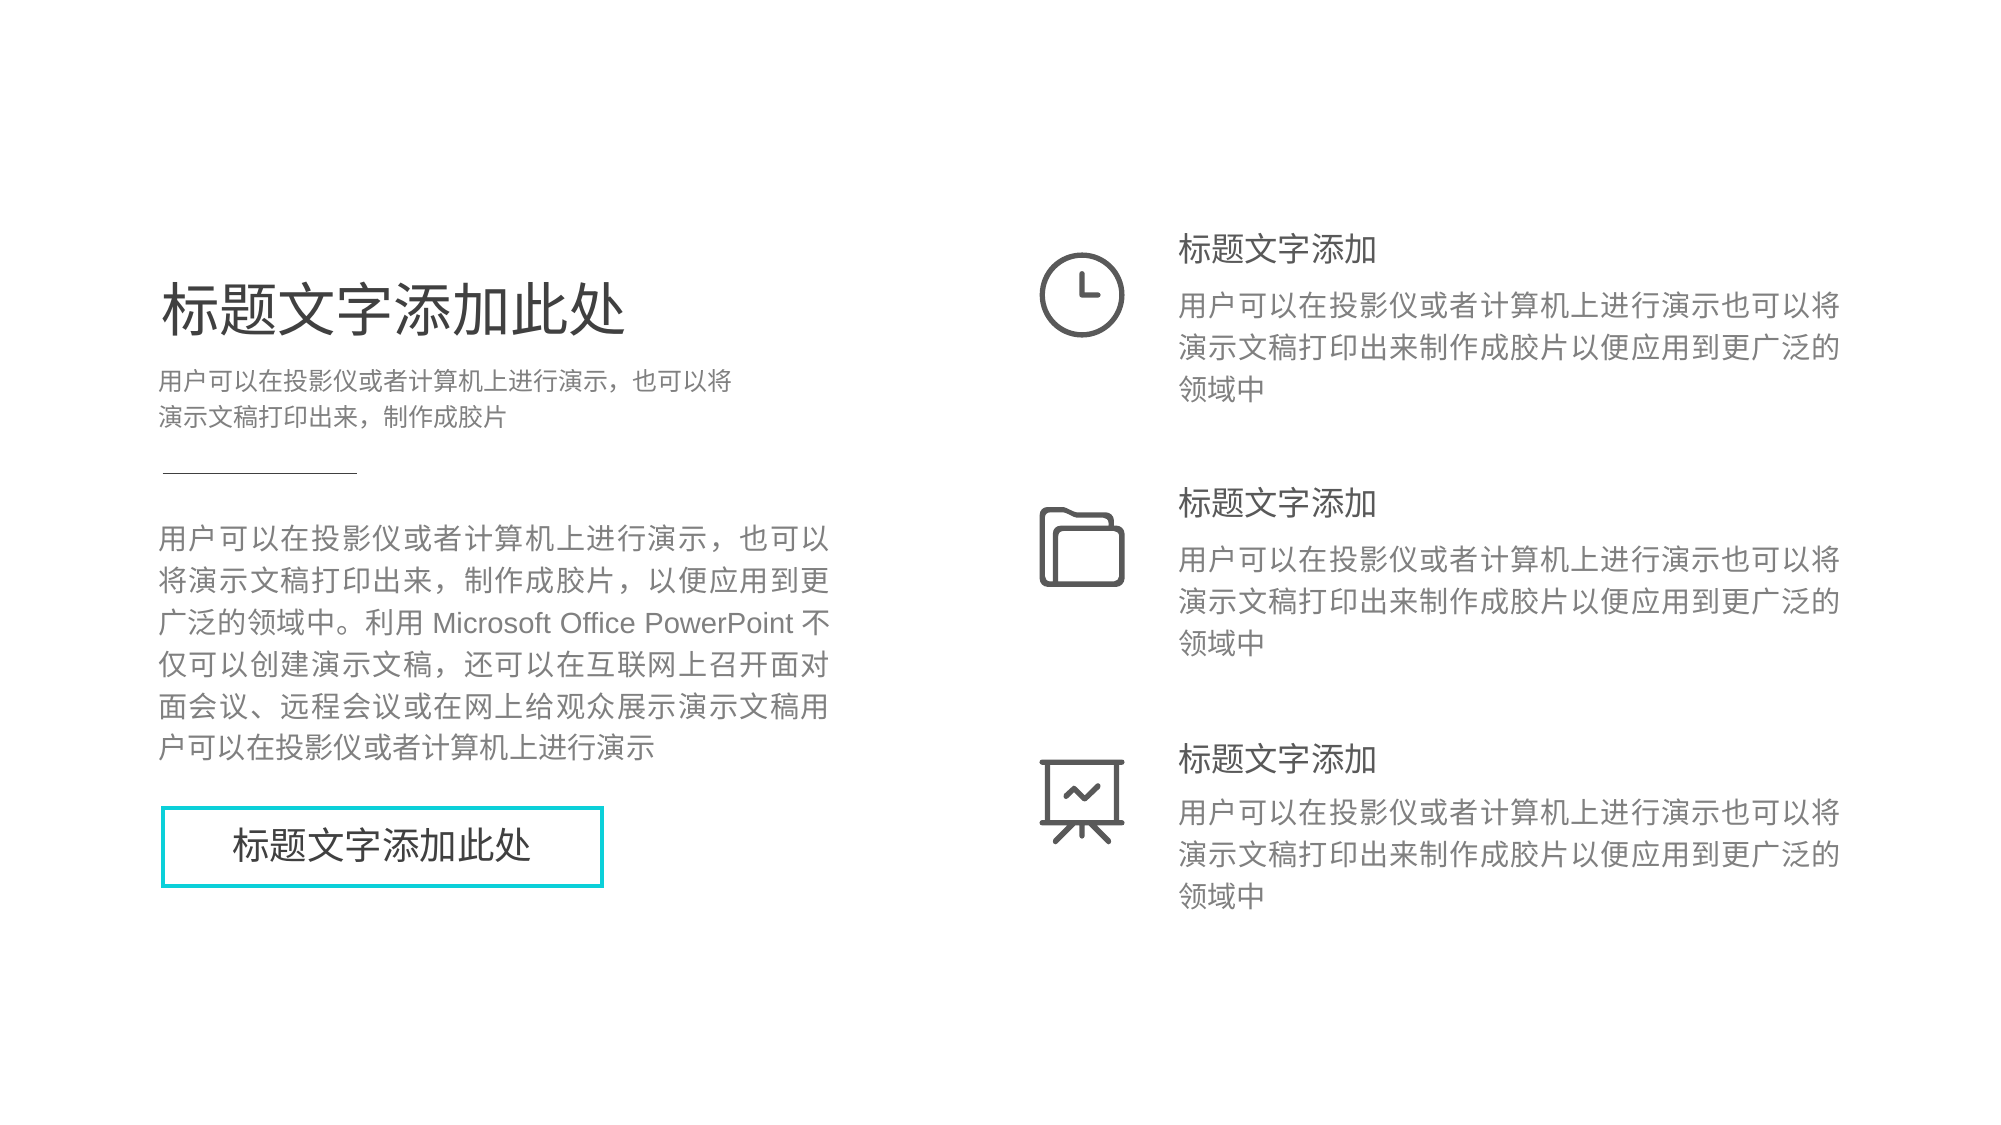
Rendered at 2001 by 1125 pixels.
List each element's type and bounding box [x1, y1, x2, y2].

text_box [143, 266, 846, 886]
text_box [1039, 212, 1857, 923]
